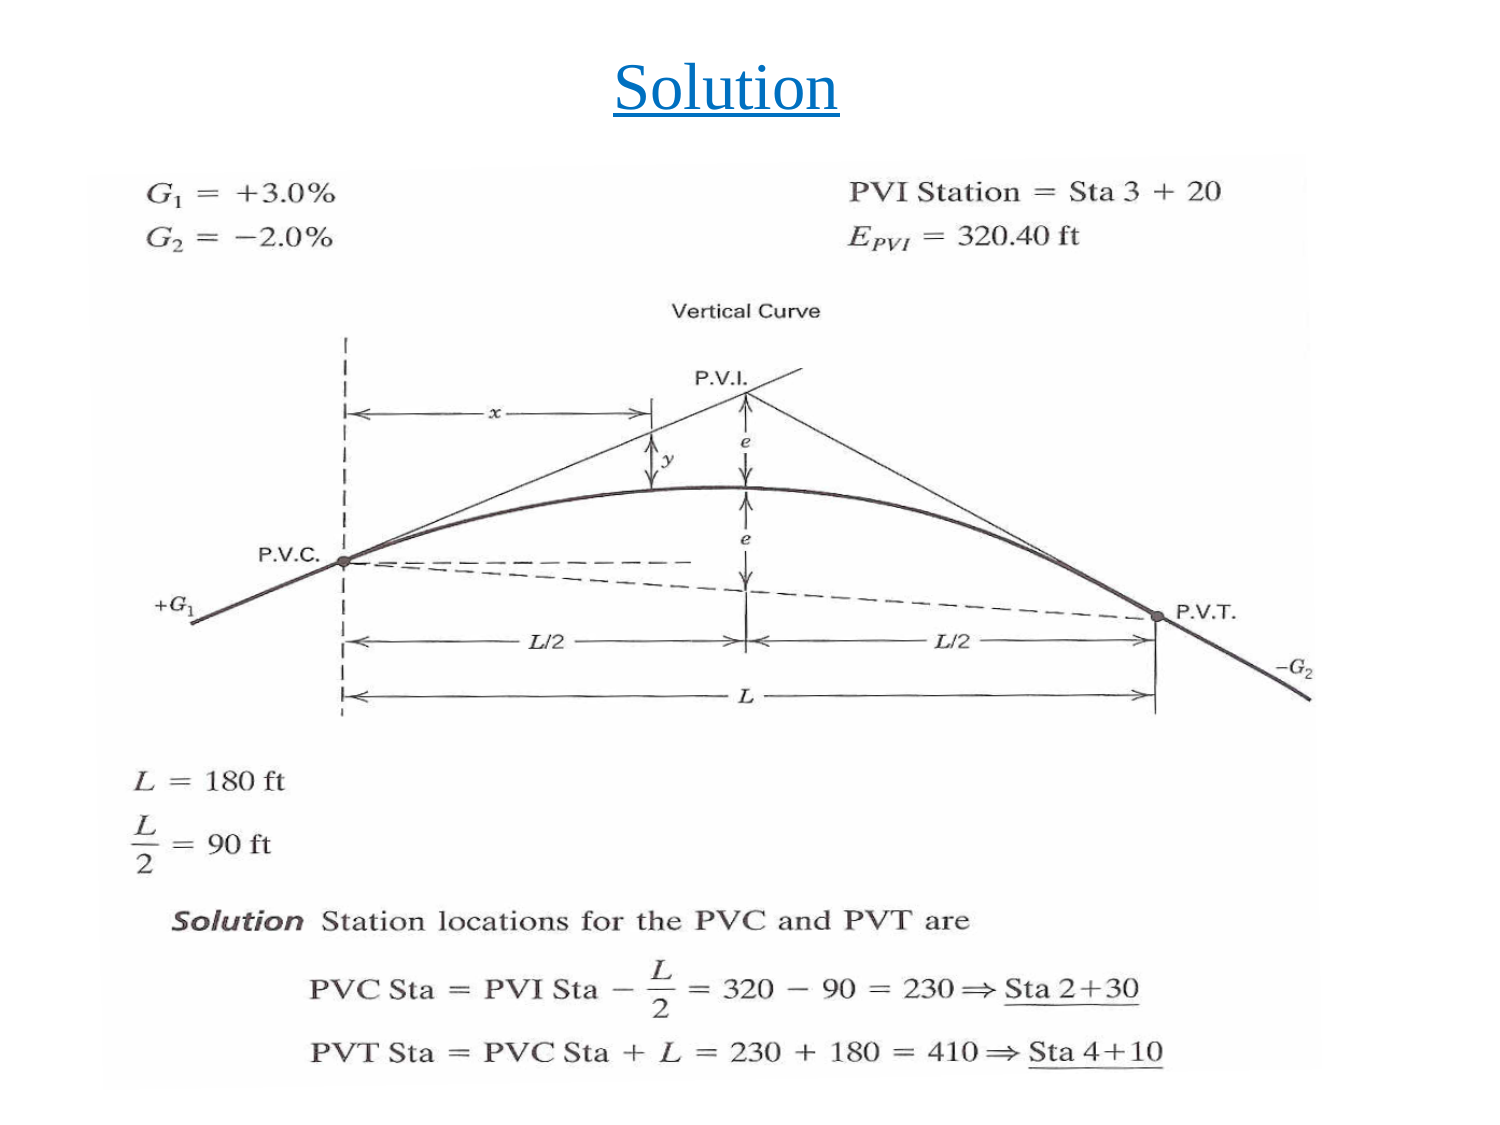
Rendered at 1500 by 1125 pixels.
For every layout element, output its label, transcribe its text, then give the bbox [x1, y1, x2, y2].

picture [88, 155, 1322, 1090]
text_box Solution [292, 35, 1161, 130]
